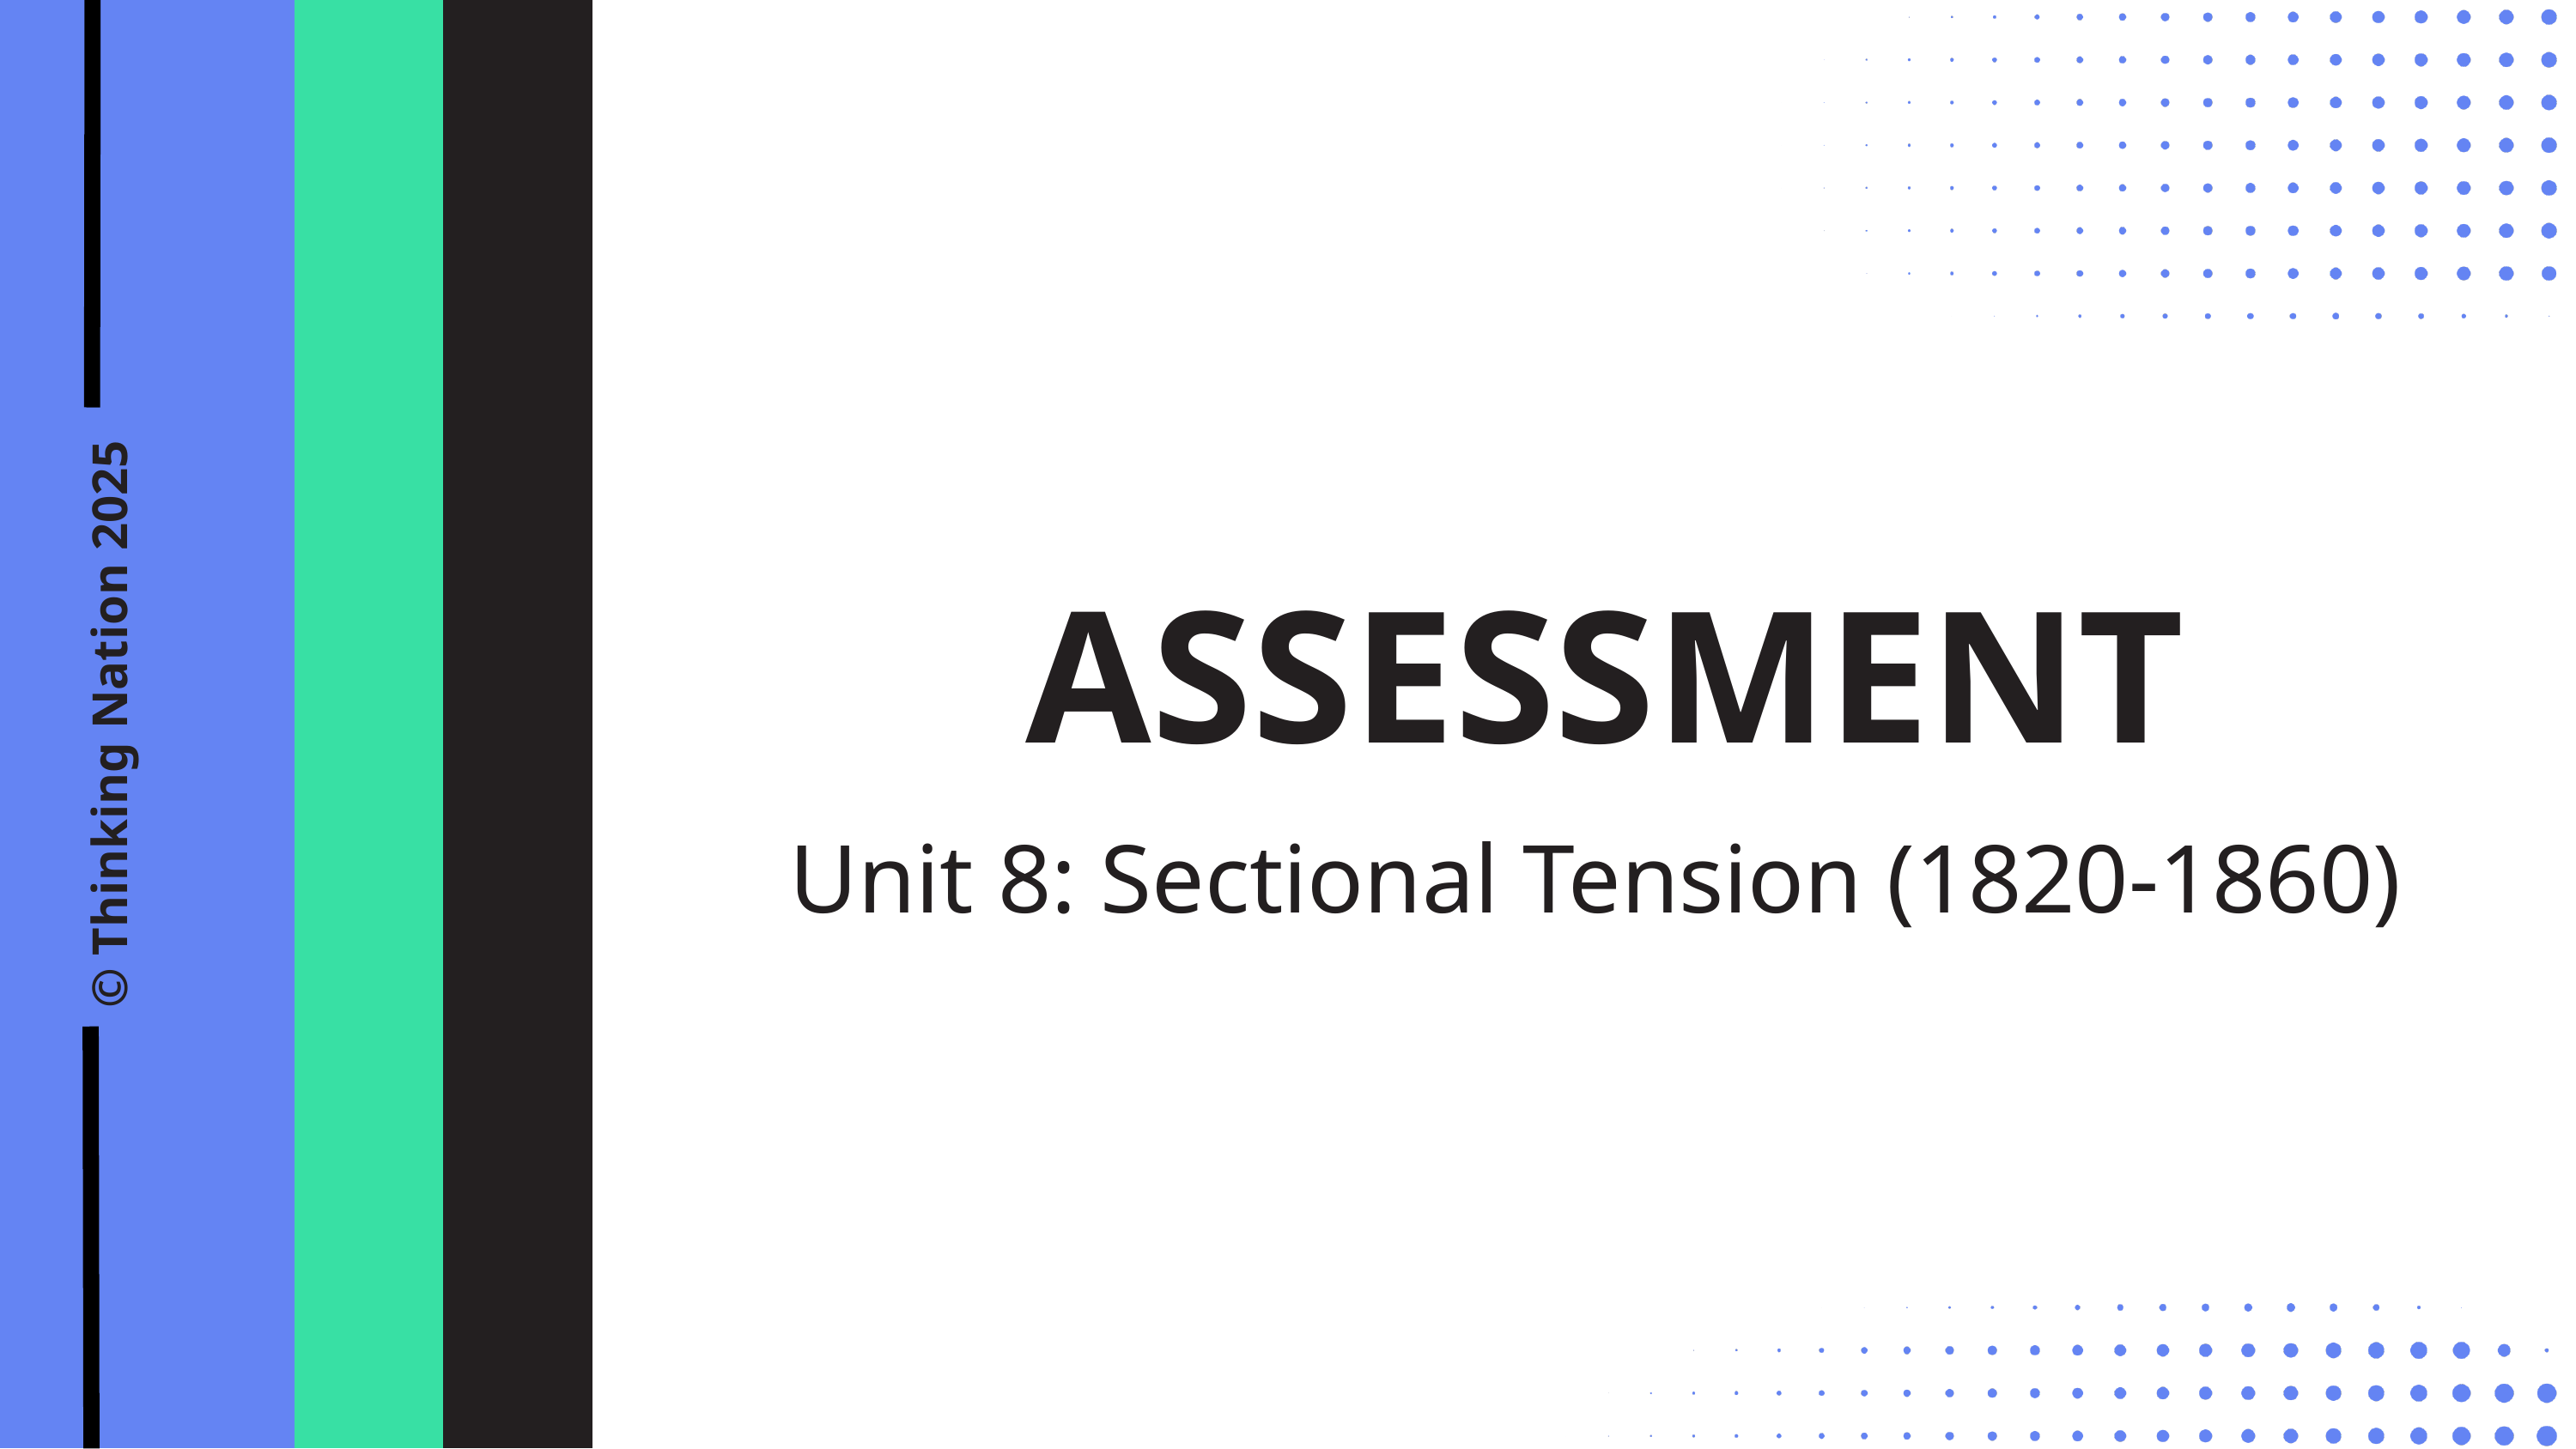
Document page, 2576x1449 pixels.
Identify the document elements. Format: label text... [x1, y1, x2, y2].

text_box Unit 8: Sectional Tension (1820-1860) [643, 774, 2546, 932]
text_box [1565, 1303, 2576, 1449]
text_box [1781, 0, 2576, 319]
text_box ASSESSMENT [613, 560, 2576, 779]
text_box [0, 0, 593, 1449]
